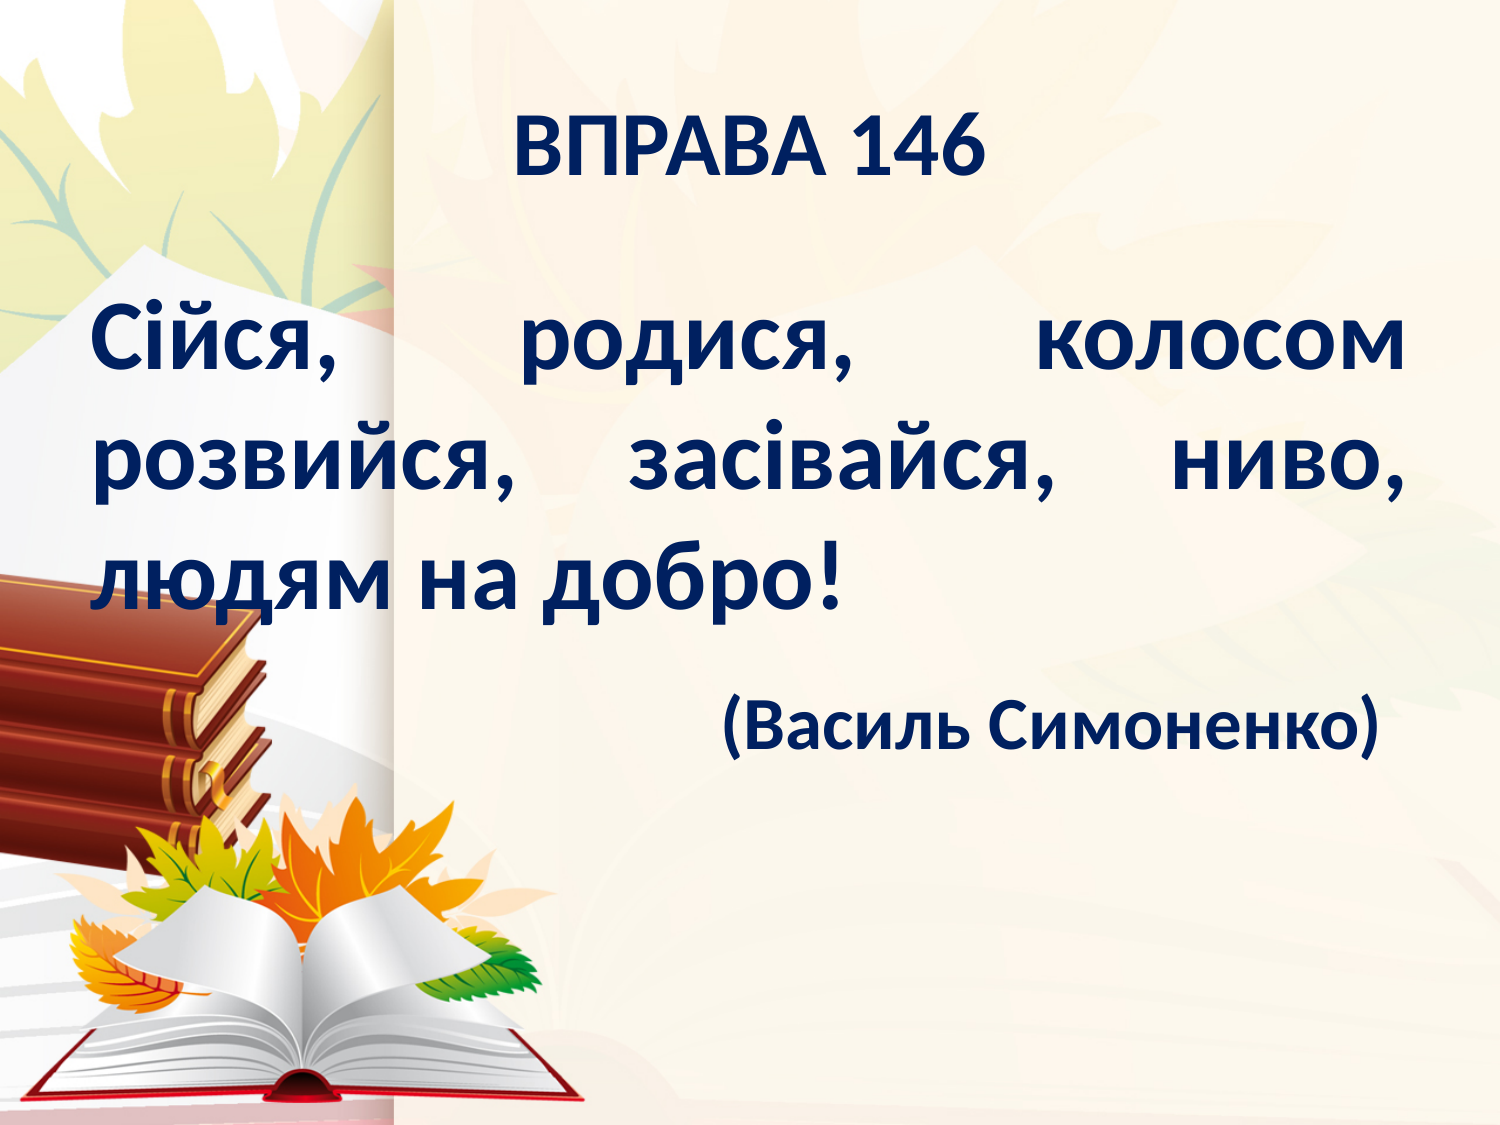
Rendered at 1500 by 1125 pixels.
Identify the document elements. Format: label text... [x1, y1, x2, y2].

list Сійся, родися, колосом розвийся, засівайся, ниво, людям на добро! (Василь Симоненко) [75, 262, 1425, 1005]
picture [0, 0, 1500, 1125]
title ВПРАВА 146 [75, 45, 1425, 233]
